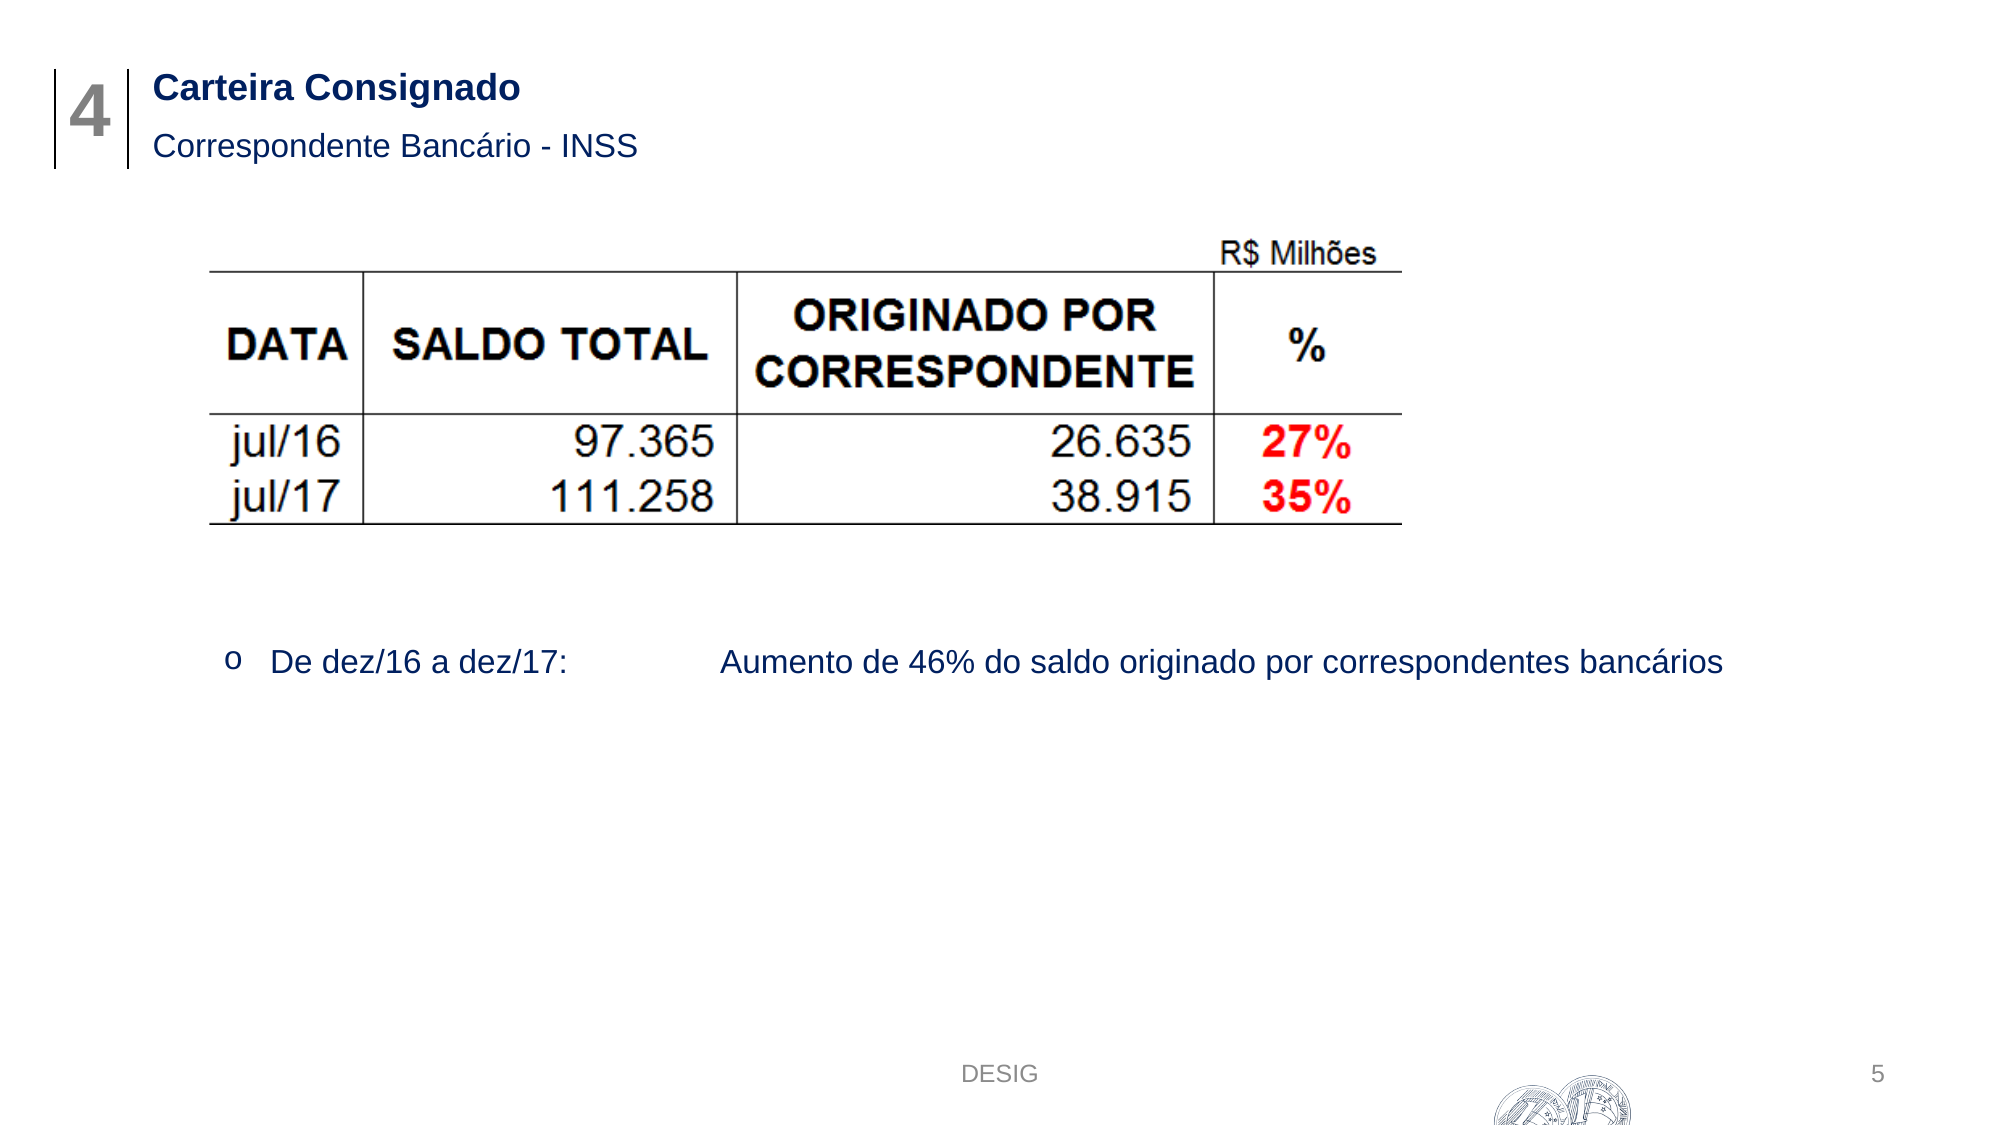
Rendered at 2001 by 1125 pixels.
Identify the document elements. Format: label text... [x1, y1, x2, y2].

picture [208, 231, 1402, 525]
text_box 4 [55, 54, 116, 179]
slide_number 5 [1433, 1042, 1900, 1103]
picture [1490, 1070, 1634, 1125]
footer DESIG [683, 1042, 1317, 1103]
text_box De dez/16 a dez/17: Aumento de 46% do saldo originado por correspondentes bancários [208, 633, 1827, 688]
text_box Carteira Consignado Correspondente Bancário - INSS [137, 60, 1449, 186]
